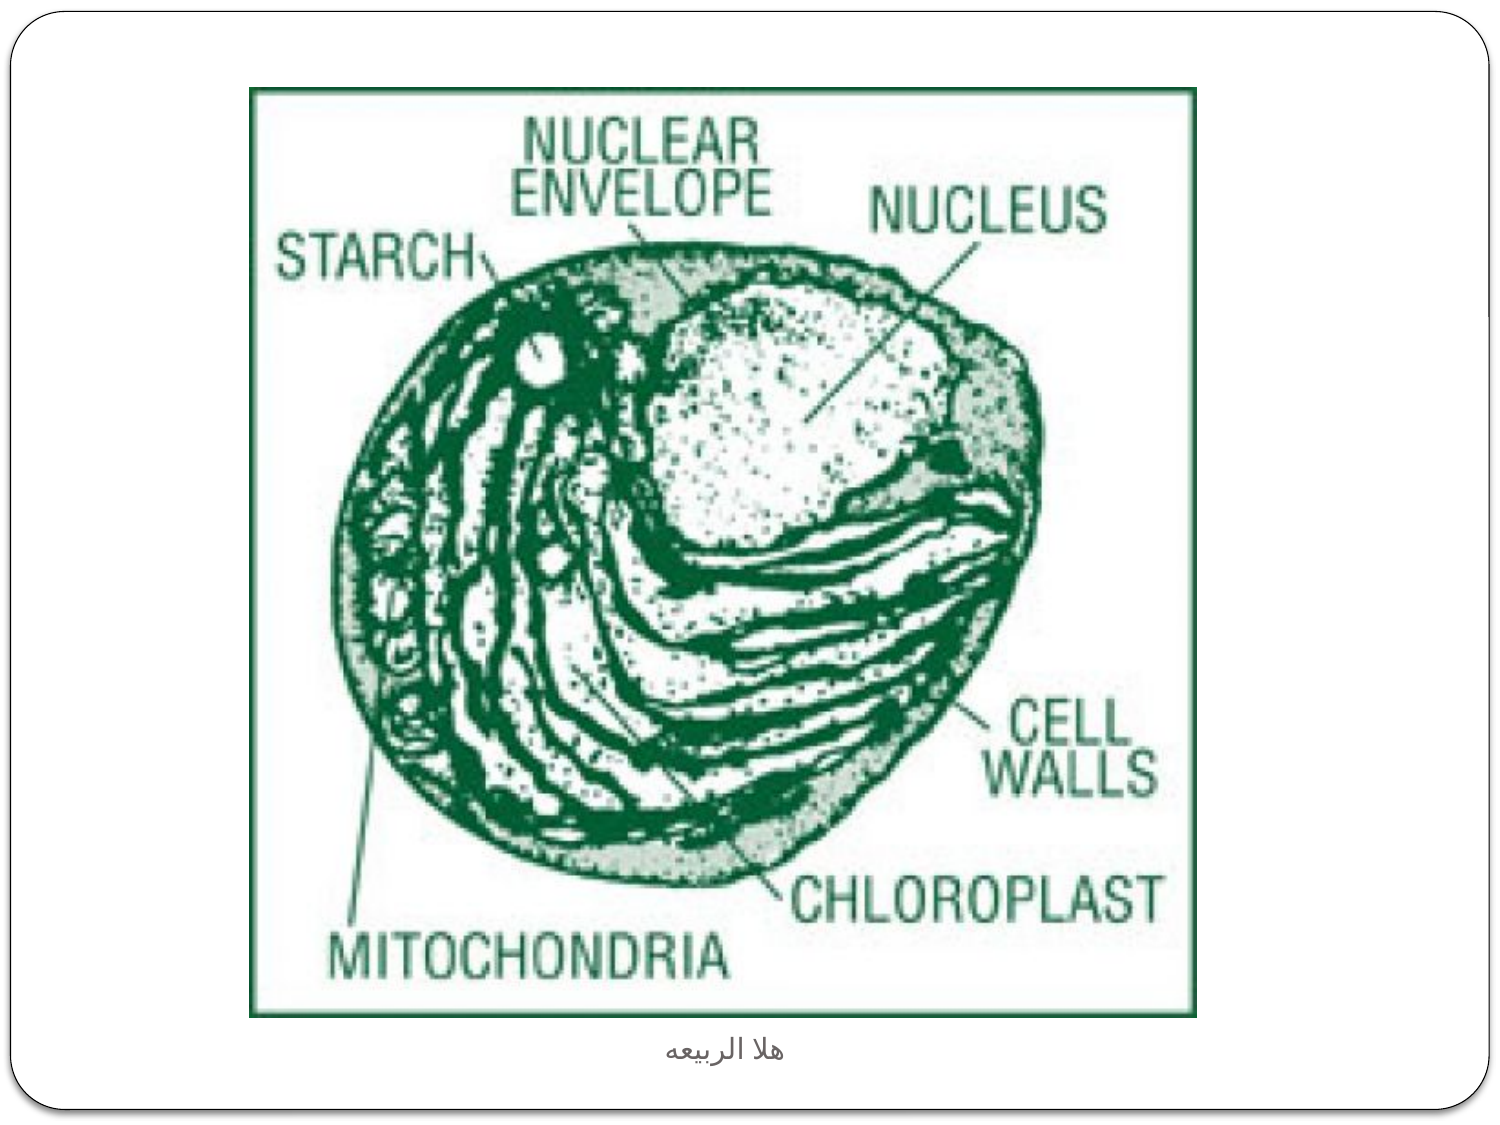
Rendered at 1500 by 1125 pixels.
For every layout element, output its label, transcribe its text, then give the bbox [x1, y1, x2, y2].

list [249, 87, 1197, 1018]
footer هلا الربيعه [150, 1012, 800, 1088]
